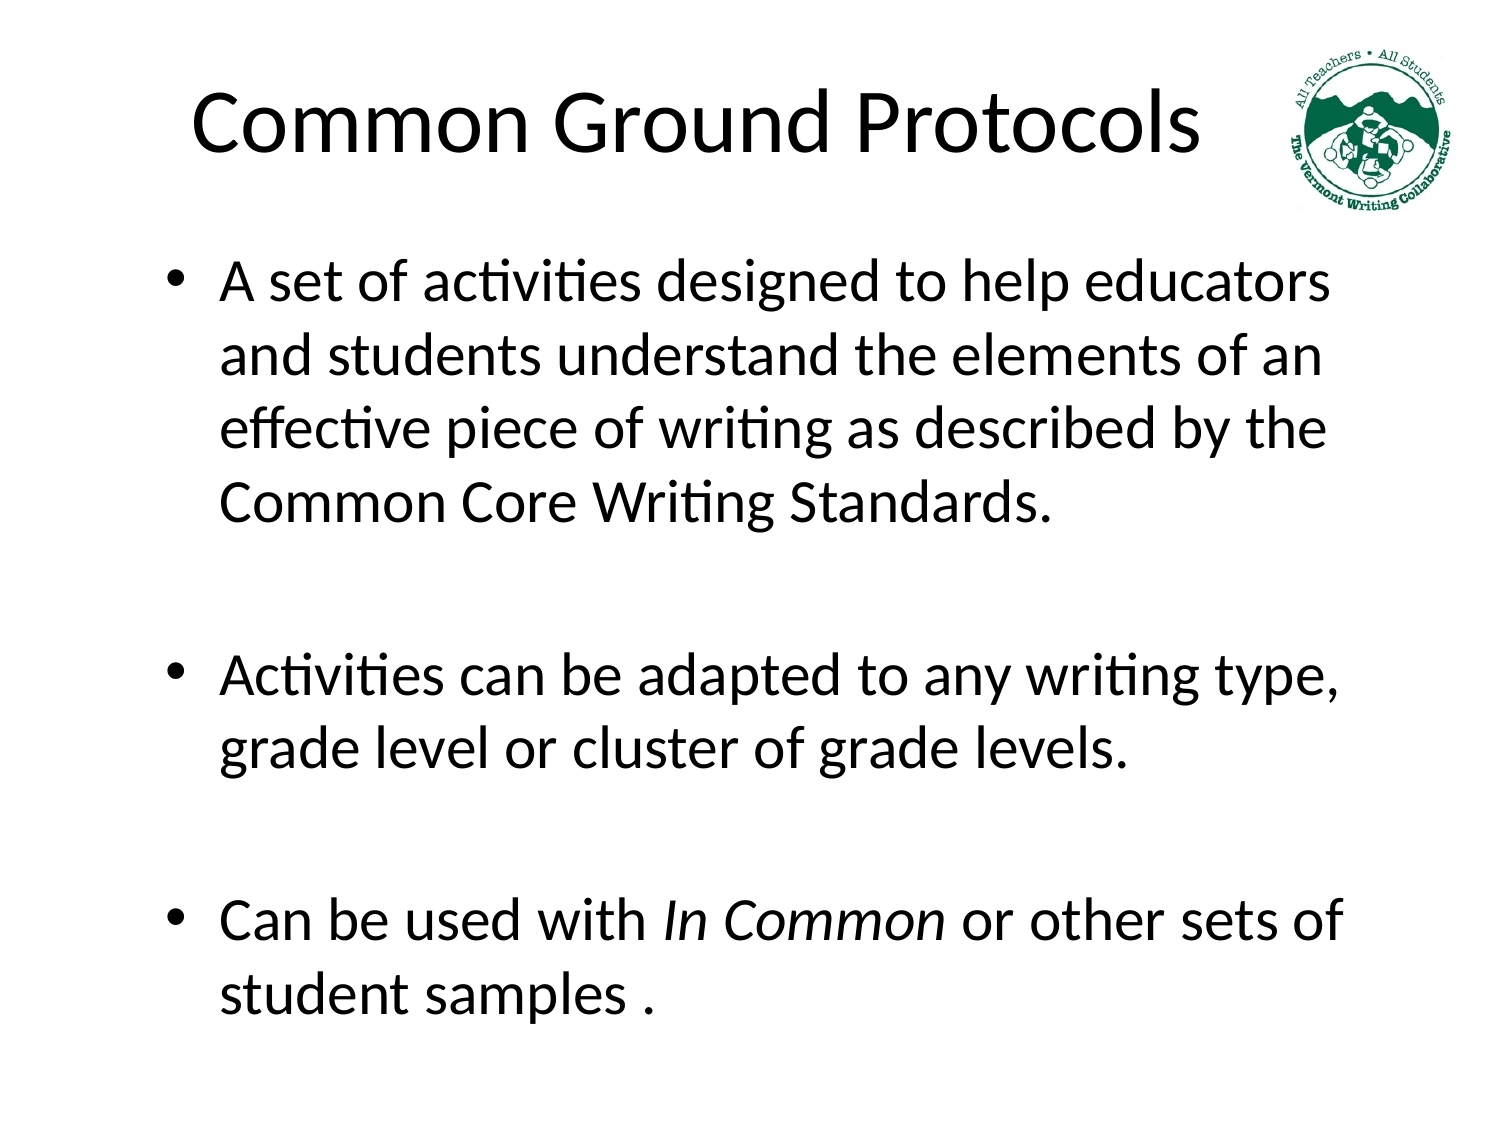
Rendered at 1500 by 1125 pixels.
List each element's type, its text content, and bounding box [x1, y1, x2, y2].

title Common Ground Protocols [22, 21, 1240, 210]
list A set of activities designed to help educators and students understand the elements of an effective piece of writing as described by the Common Core Writing Standards. Activities can be adapted to any writing type, grade level or cluster of grade levels. Can be used with In Common or other sets of student samples . [150, 232, 1425, 1038]
picture [1245, 5, 1496, 257]
